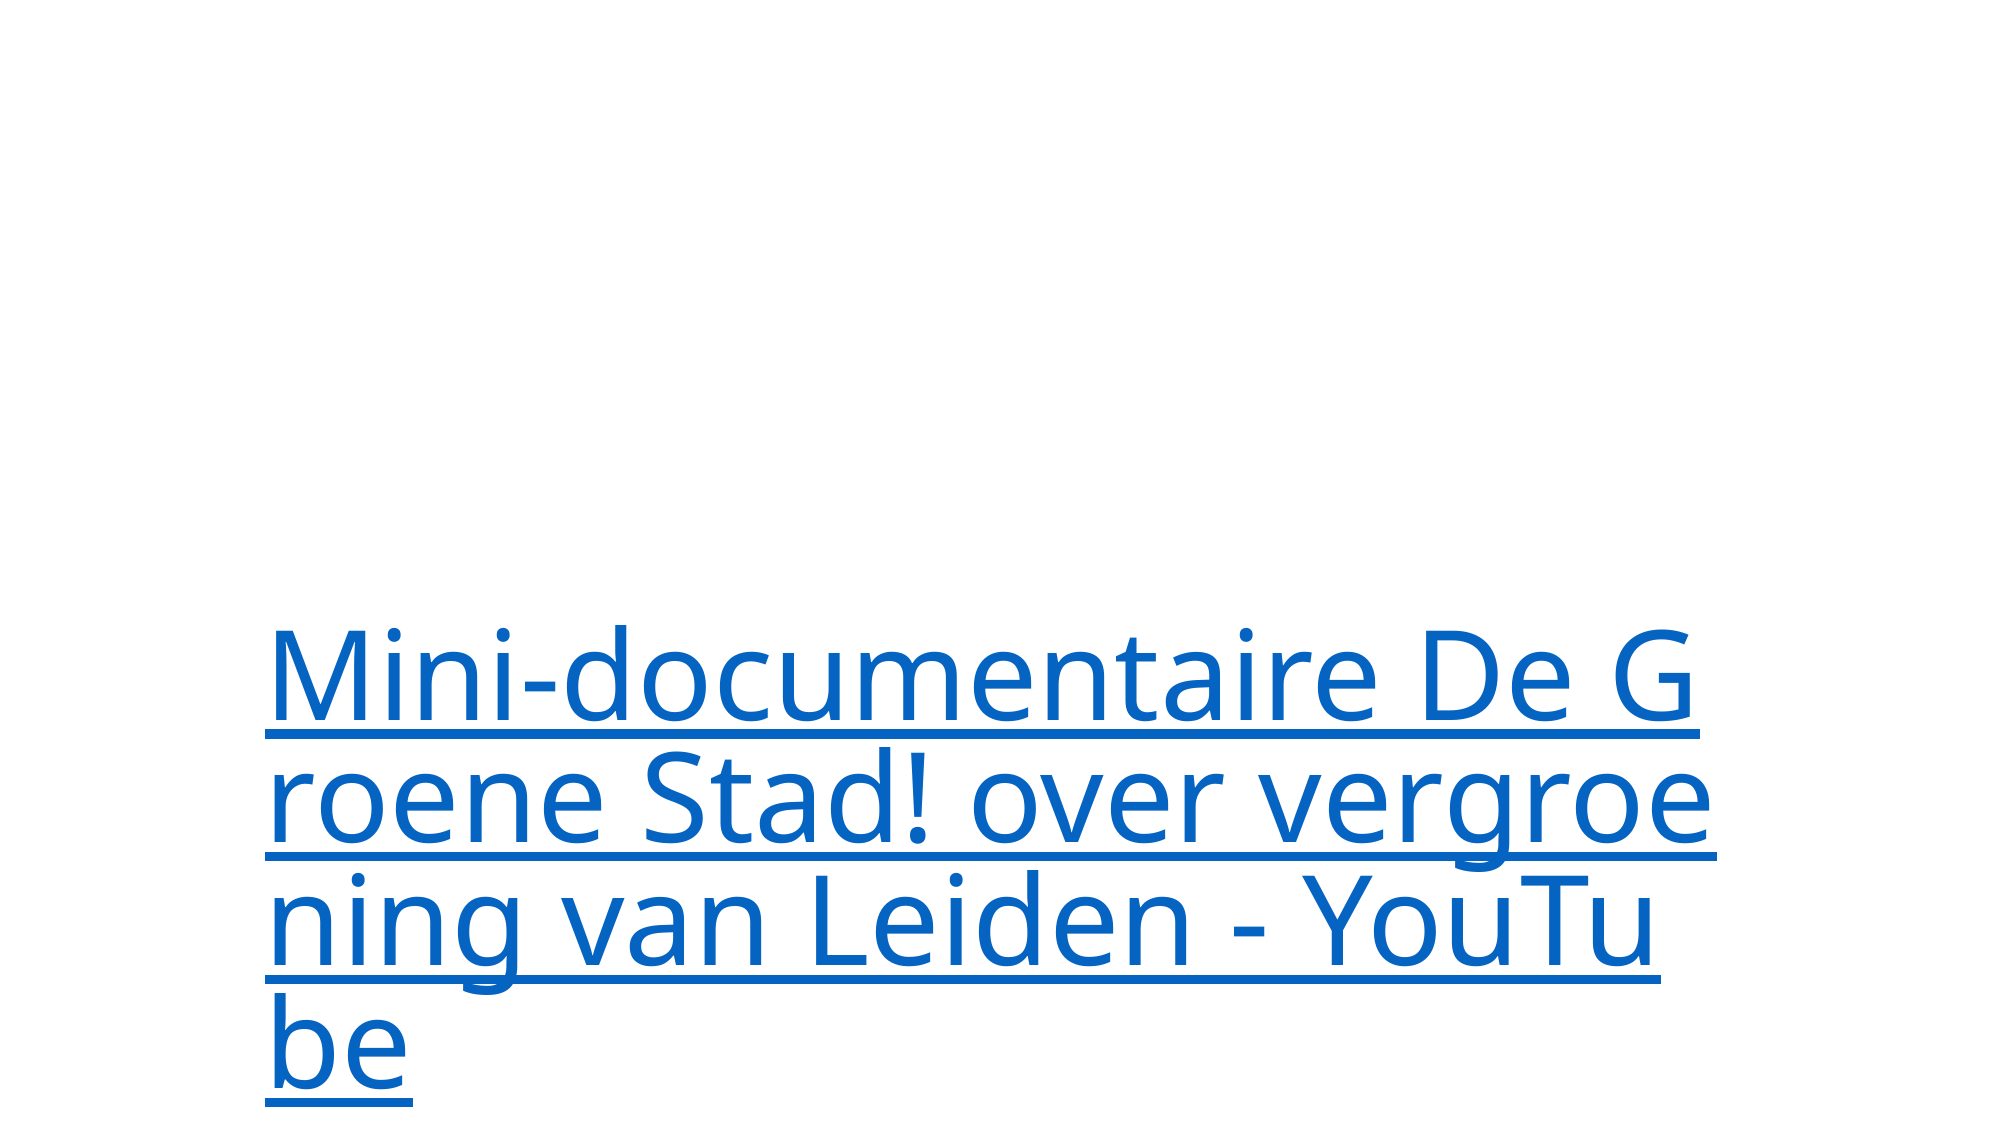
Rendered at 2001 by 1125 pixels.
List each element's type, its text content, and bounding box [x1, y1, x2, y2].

title Mini-documentaire De Groene Stad! over vergroening van Leiden - YouTube [249, 366, 1750, 759]
